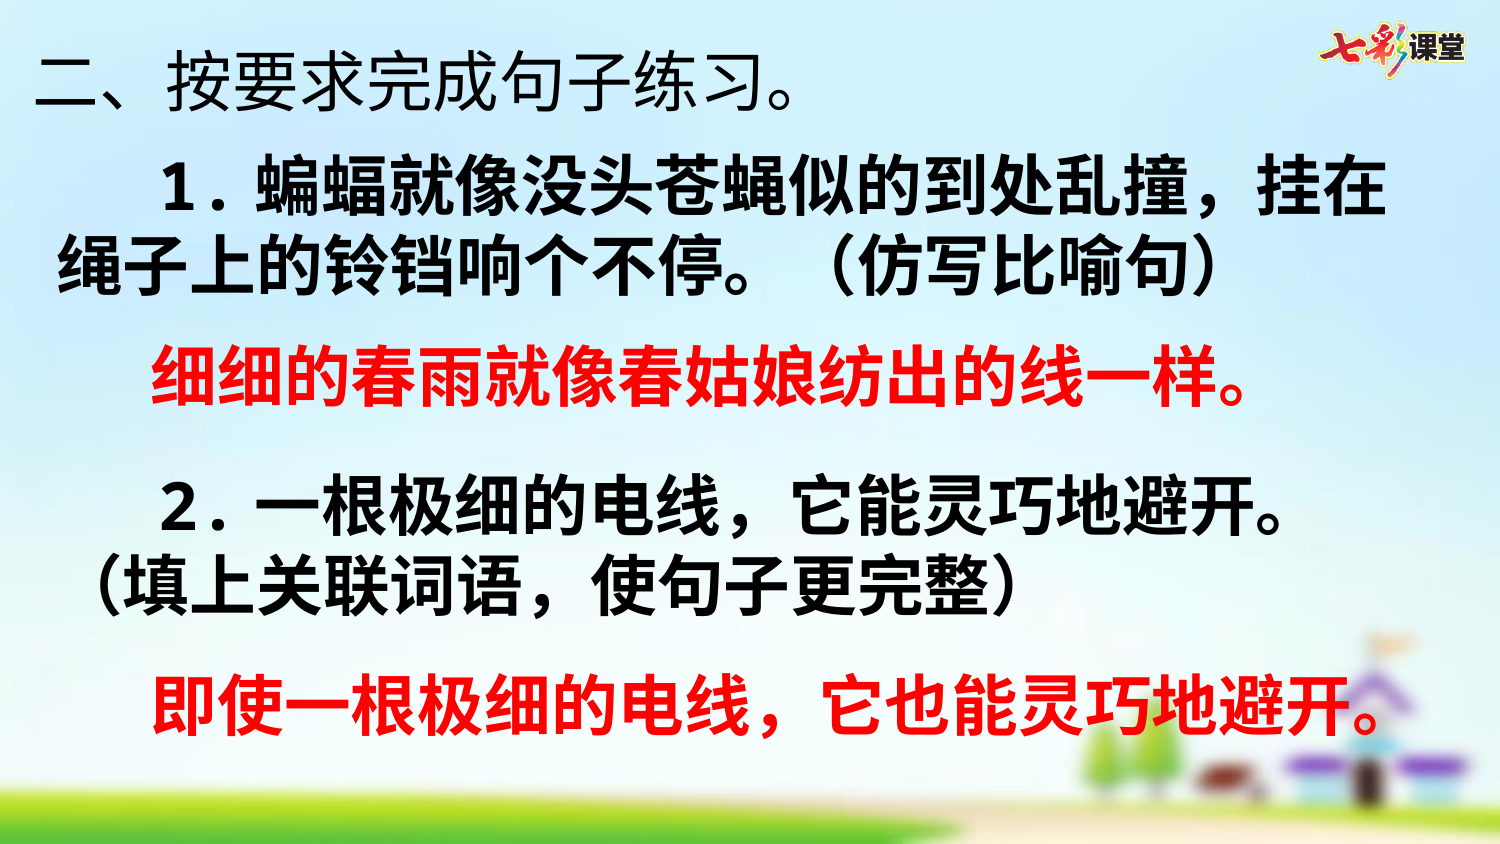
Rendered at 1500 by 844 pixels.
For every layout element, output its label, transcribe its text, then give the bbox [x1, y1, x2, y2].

text_box 即使一根极细的电线，它也能灵巧地避开。 [135, 656, 1483, 752]
text_box 细细的春雨就像春姑娘纺出的线一样。 [135, 327, 1500, 423]
text_box 1.蝙蝠就像没头苍蝇似的到处乱撞，挂在绳子上的铃铛响个不停。（仿写比喻句） 2.一根极细的电线，它能灵巧地避开。（填上关联词语，使句子更完整） [41, 136, 1453, 711]
picture [0, 0, 1500, 844]
text_box 二、按要求完成句子练习。 [17, 32, 851, 127]
